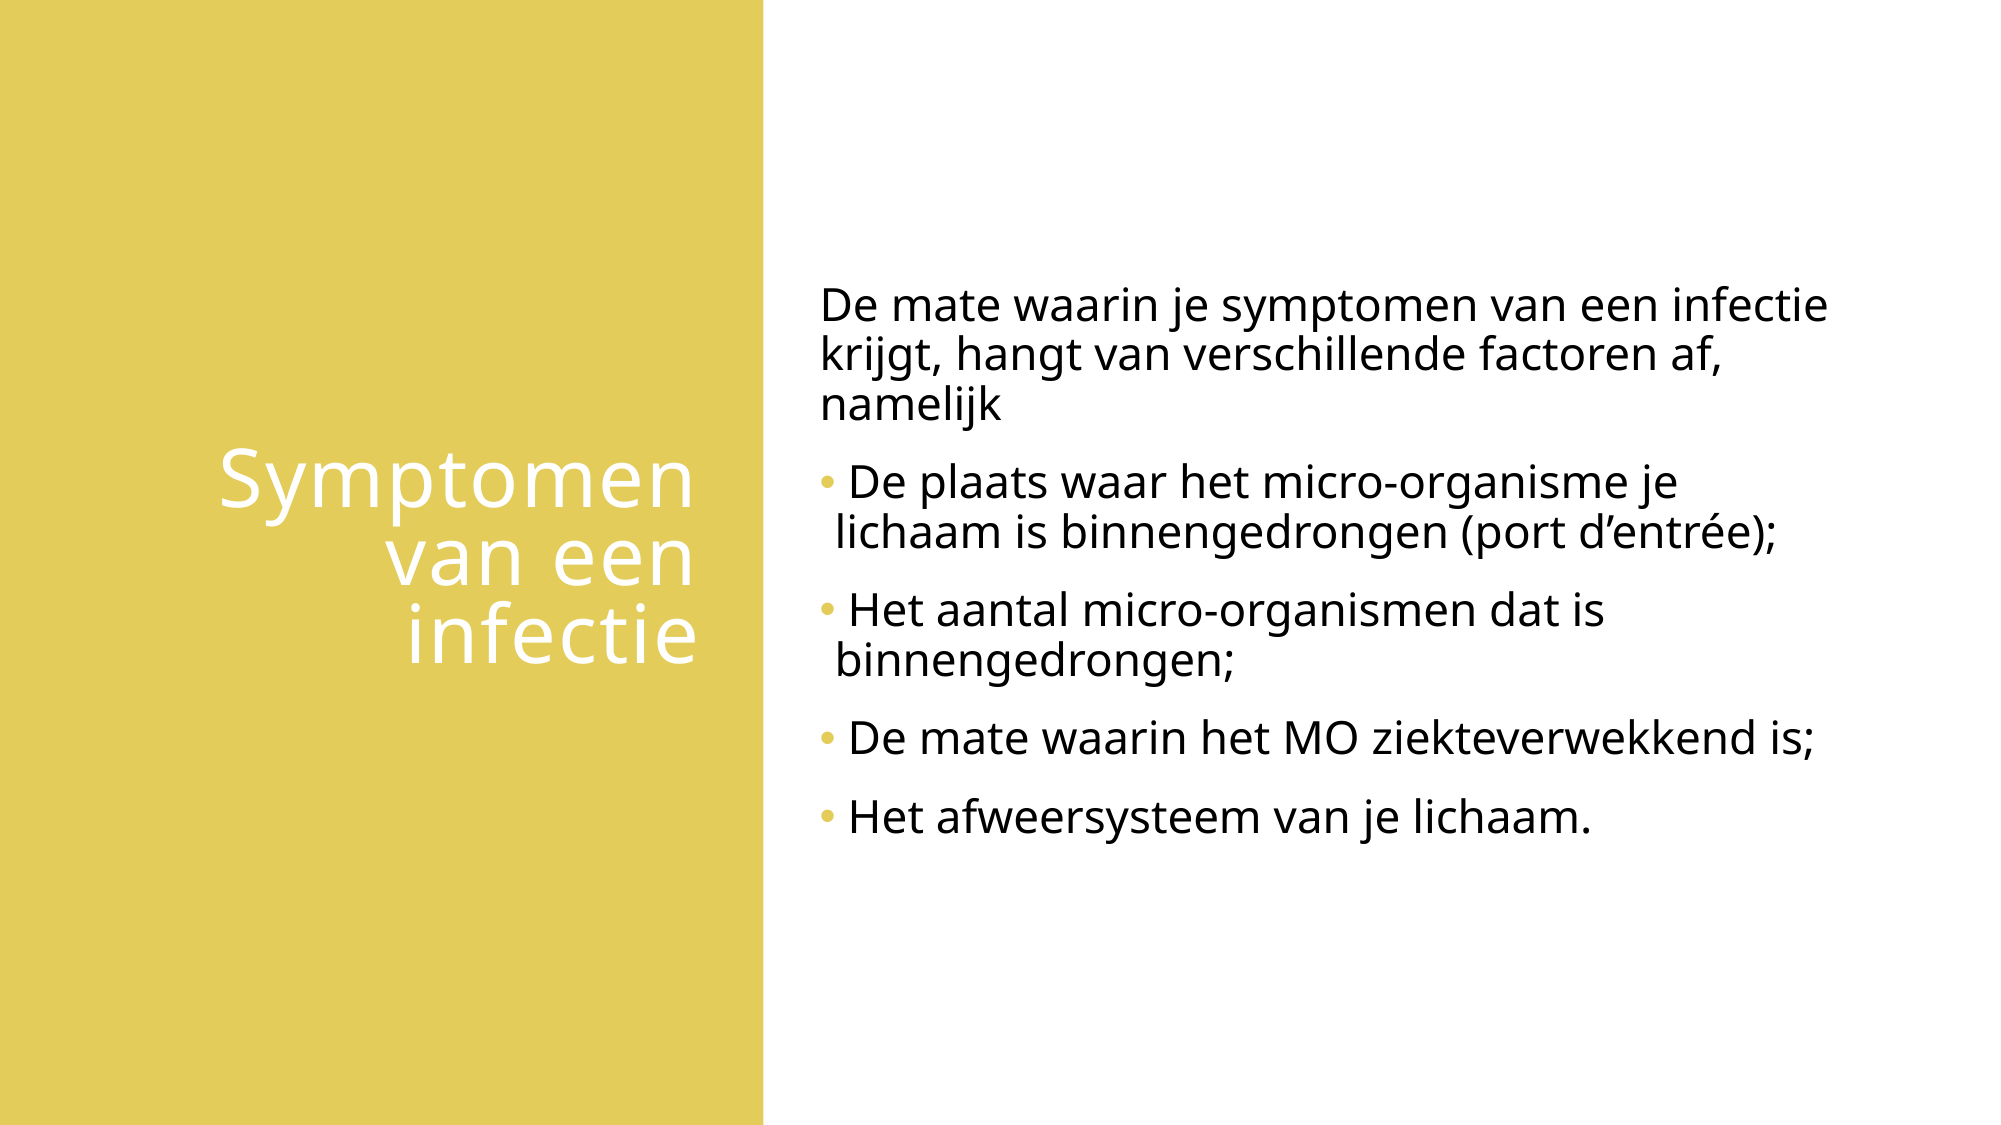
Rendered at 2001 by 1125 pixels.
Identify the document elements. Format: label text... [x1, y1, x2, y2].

list De mate waarin je symptomen van een infectie krijgt, hangt van verschillende factoren af, namelijk De plaats waar het micro-organisme je lichaam is binnengedrongen (port d’entrée); Het aantal micro-organismen dat is binnengedrongen; De mate waarin het MO ziekteverwekkend is; Het afweersysteem van je lichaam. [812, 131, 1847, 993]
title Symptomen van een infectie [158, 131, 715, 993]
text_box [765, 0, 2000, 1125]
text_box [0, 0, 765, 1125]
